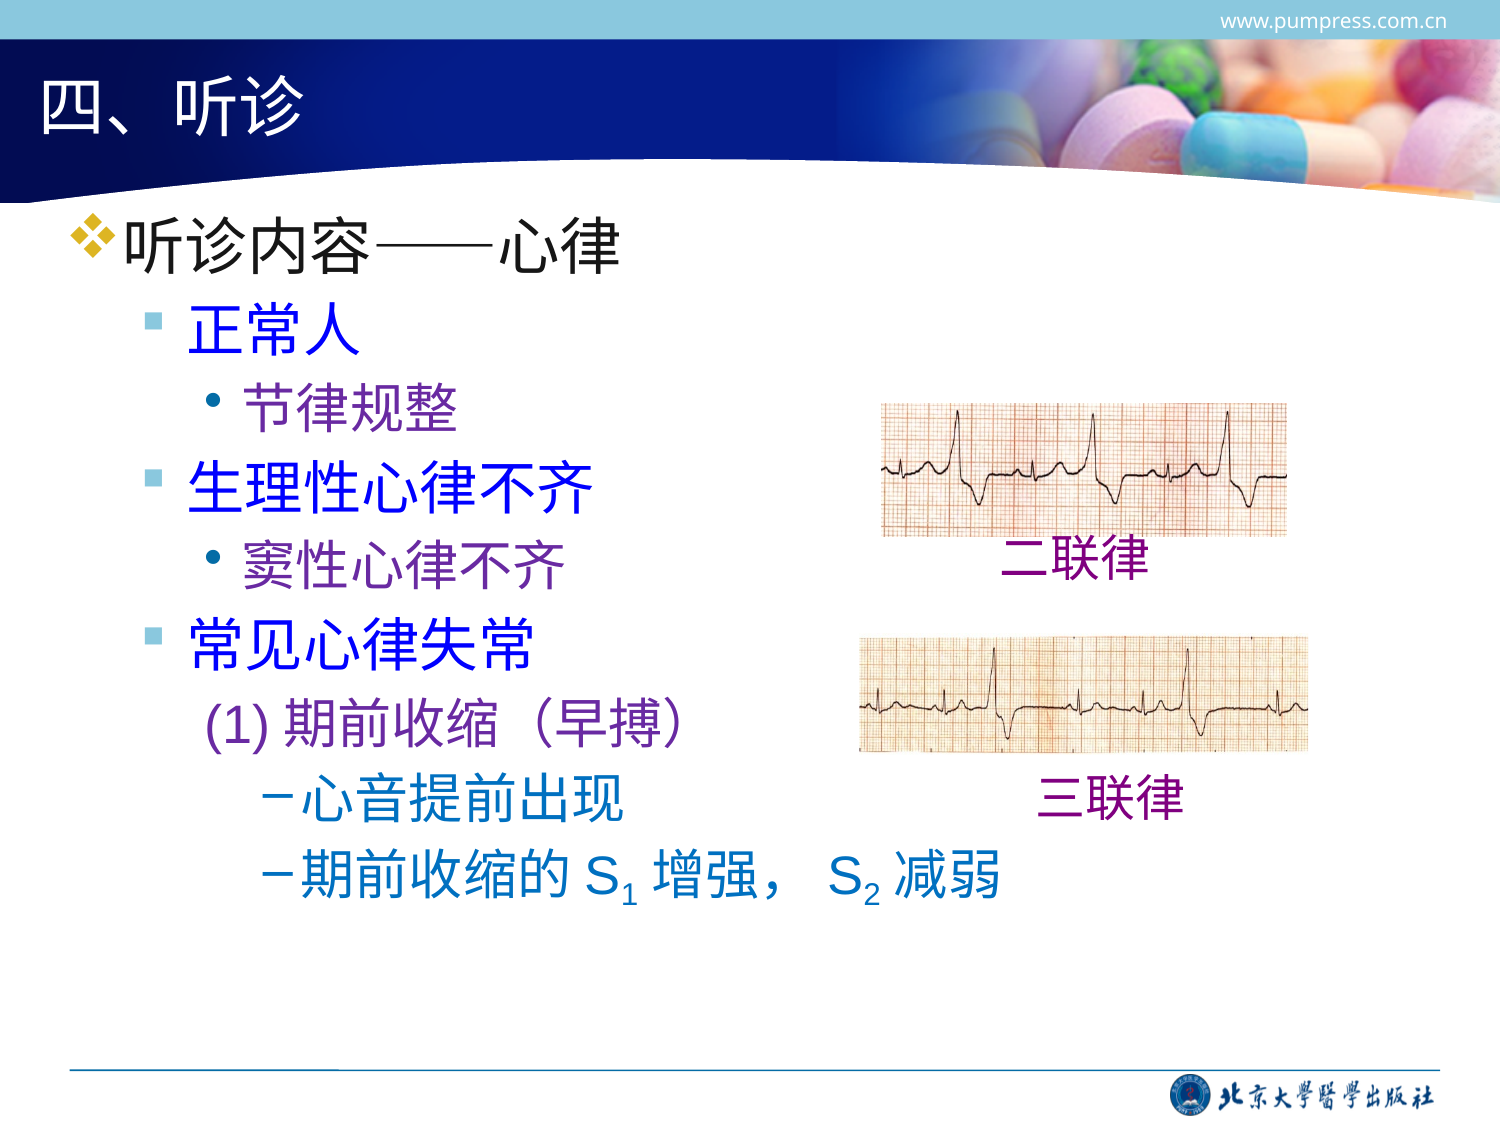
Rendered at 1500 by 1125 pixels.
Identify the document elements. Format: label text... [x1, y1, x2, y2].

list 听诊内容——心律 正常人 节律规整 生理性心律不齐 窦性心律不齐 常见心律失常 (1)期前收缩（早搏） 心音提前出现 期前收缩的S1增强，S2减弱 [49, 198, 1463, 1026]
picture [0, 40, 1500, 203]
title 四、听诊 [23, 58, 1349, 152]
picture [1170, 1074, 1436, 1118]
text_box 二联律 [992, 545, 1159, 576]
text_box 三联律 [1027, 777, 1194, 815]
picture [880, 403, 1287, 537]
slide_number www.pumpress.com.cn [1024, 0, 1463, 38]
picture [858, 633, 1309, 755]
